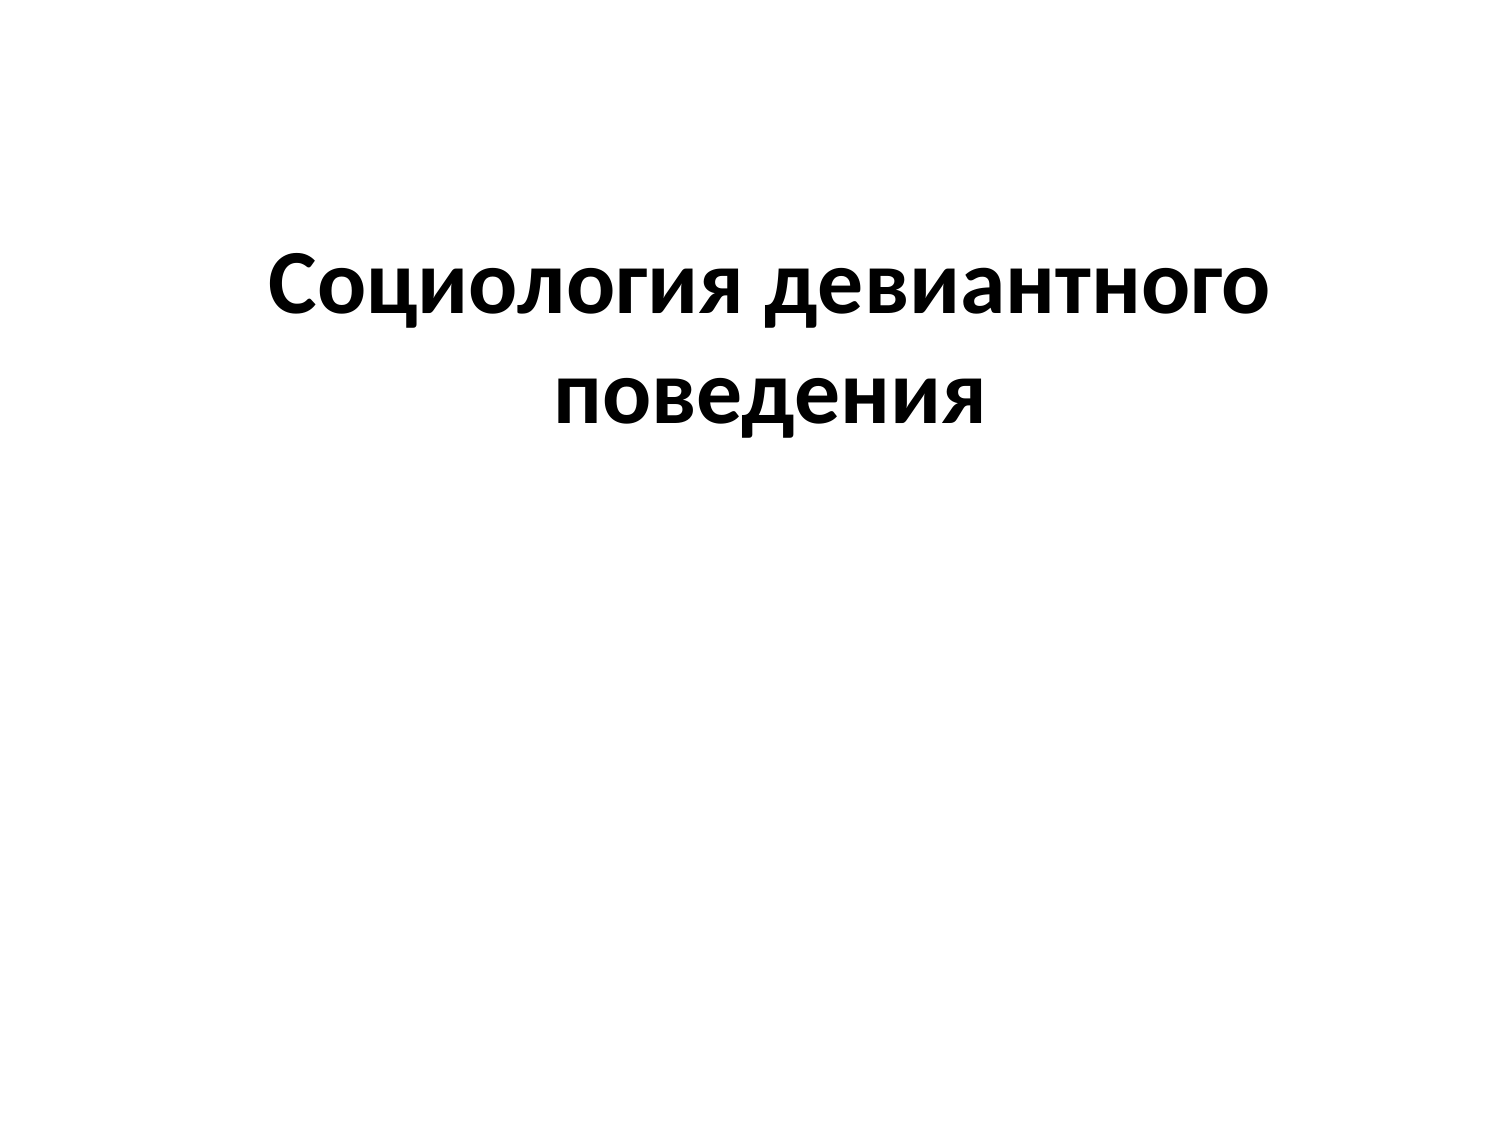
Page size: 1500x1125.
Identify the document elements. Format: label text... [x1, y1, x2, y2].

title Социология девиантного поведения [41, 125, 1500, 539]
